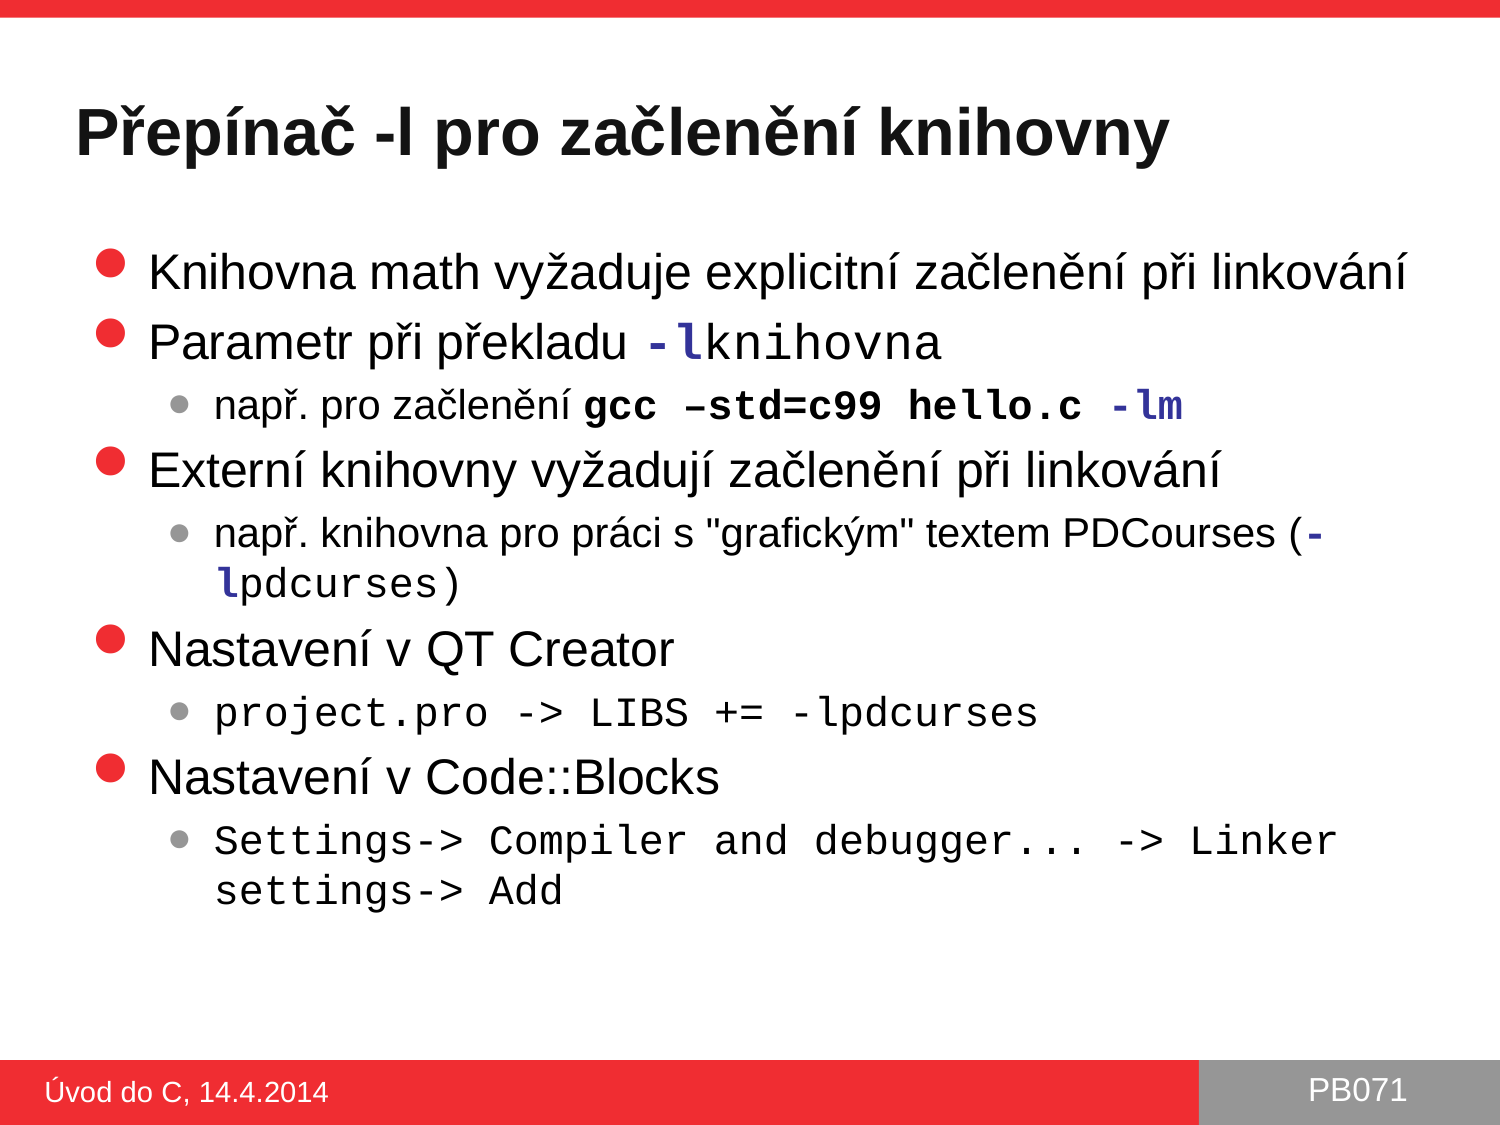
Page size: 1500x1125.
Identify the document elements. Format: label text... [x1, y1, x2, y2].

title Přepínač -l pro začlenění knihovny [75, 45, 1471, 208]
list Knihovna math vyžaduje explicitní začlenění při linkování Parametr při překladu -lknihovna např. pro začlenění gcc –std=c99 hello.c -lm Externí knihovny vyžadují začlenění při linkování např. knihovna pro práci s "grafickým" textem PDCourses (-lpdcurses) Nastavení v QT Creator project.pro -> LIBS += -lpdcurses Nastavení v Code::Blocks Settings-> Compiler and debugger... -> Linker settings-> Add [76, 231, 1459, 1024]
footer Úvod do C, 14.4.2014 [29, 1065, 1199, 1125]
